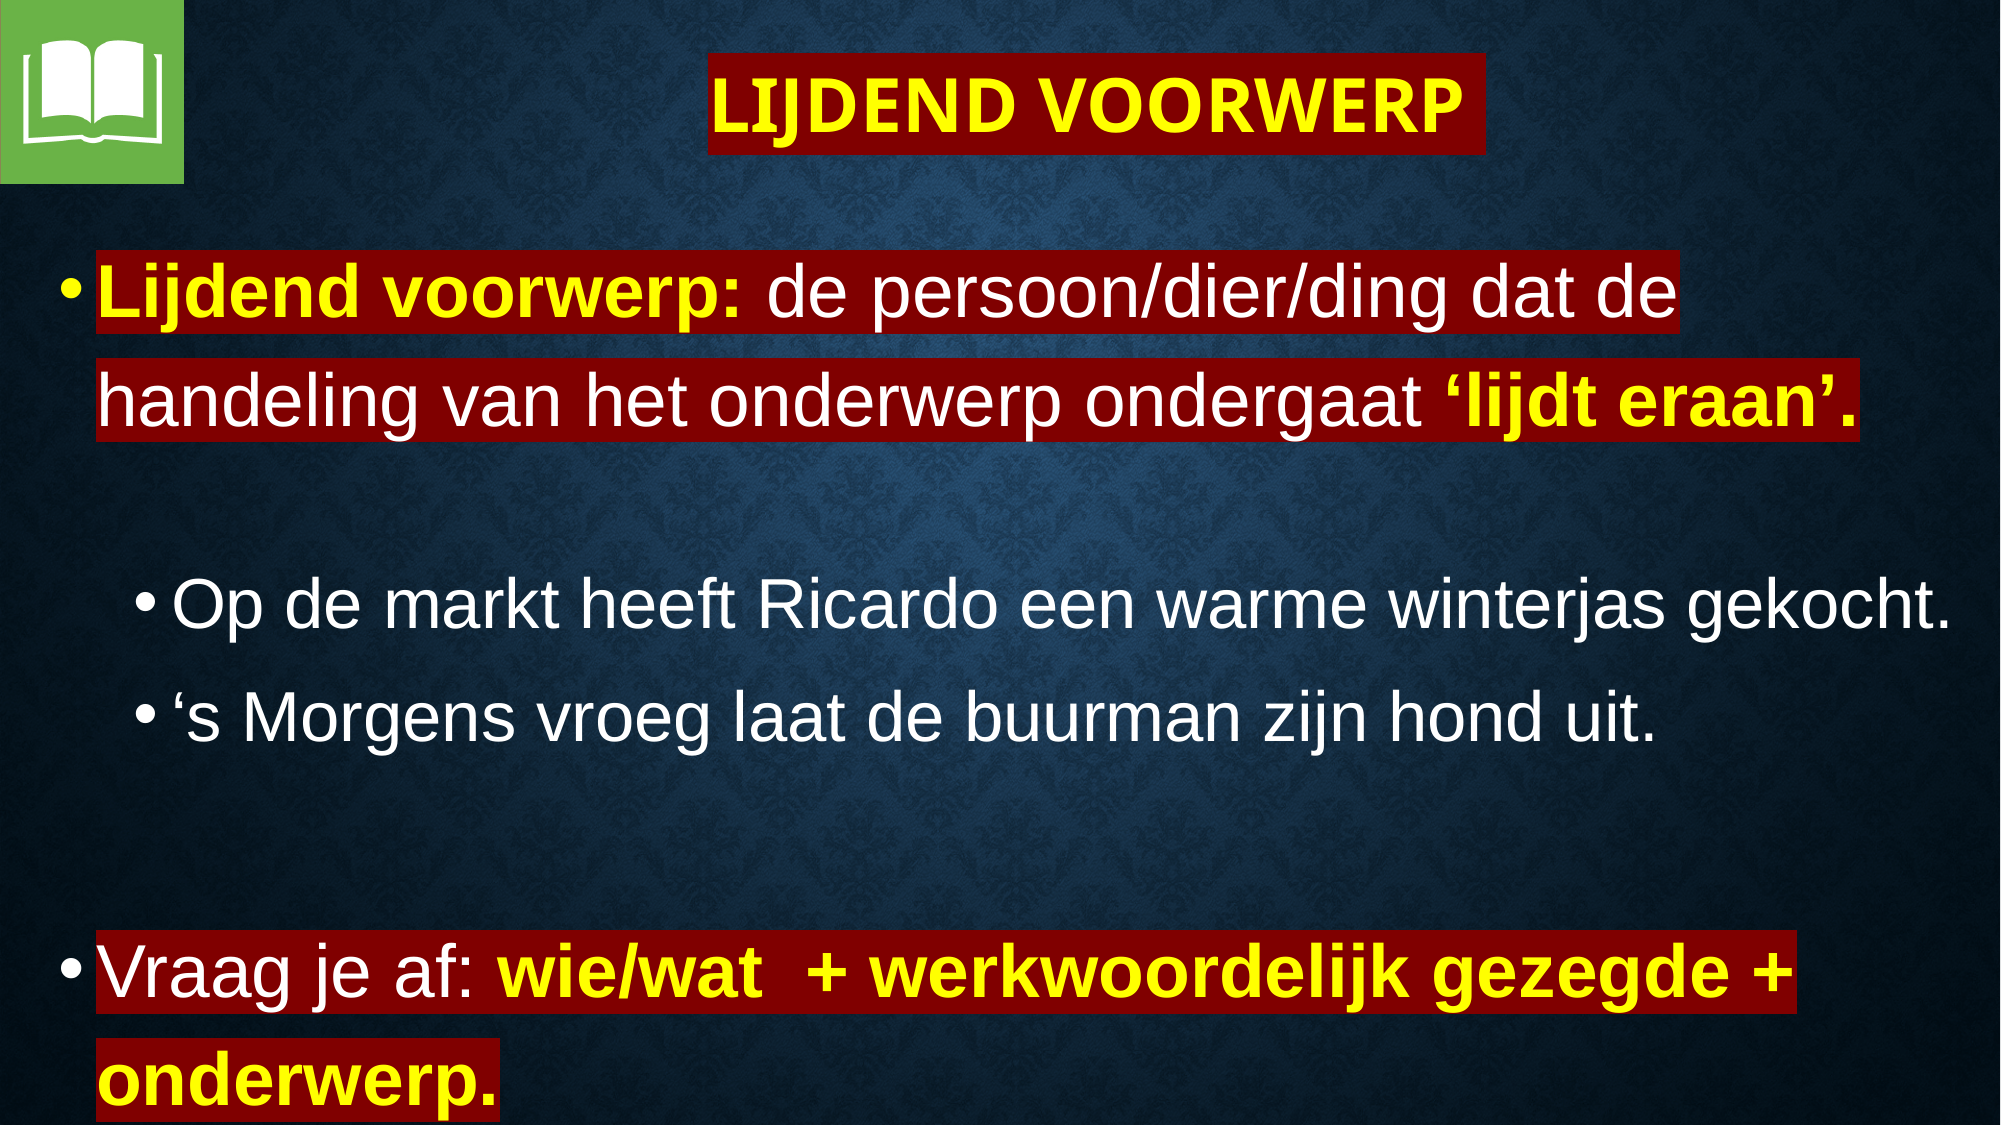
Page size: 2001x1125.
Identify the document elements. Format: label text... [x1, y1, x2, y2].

title Lijdend voorwerp [247, 0, 1947, 217]
picture [0, 0, 184, 184]
list Lijdend voorwerp: de persoon/dier/ding dat de handeling van het onderwerp ondergaat ‘lijdt eraan’. Op de markt heeft Ricardo een warme winterjas gekocht. ‘s Morgens vroeg laat de buurman zijn hond uit. Vraag je af: wie/wat + werkwoordelijk gezegde + onderwerp. [43, 217, 2000, 1125]
